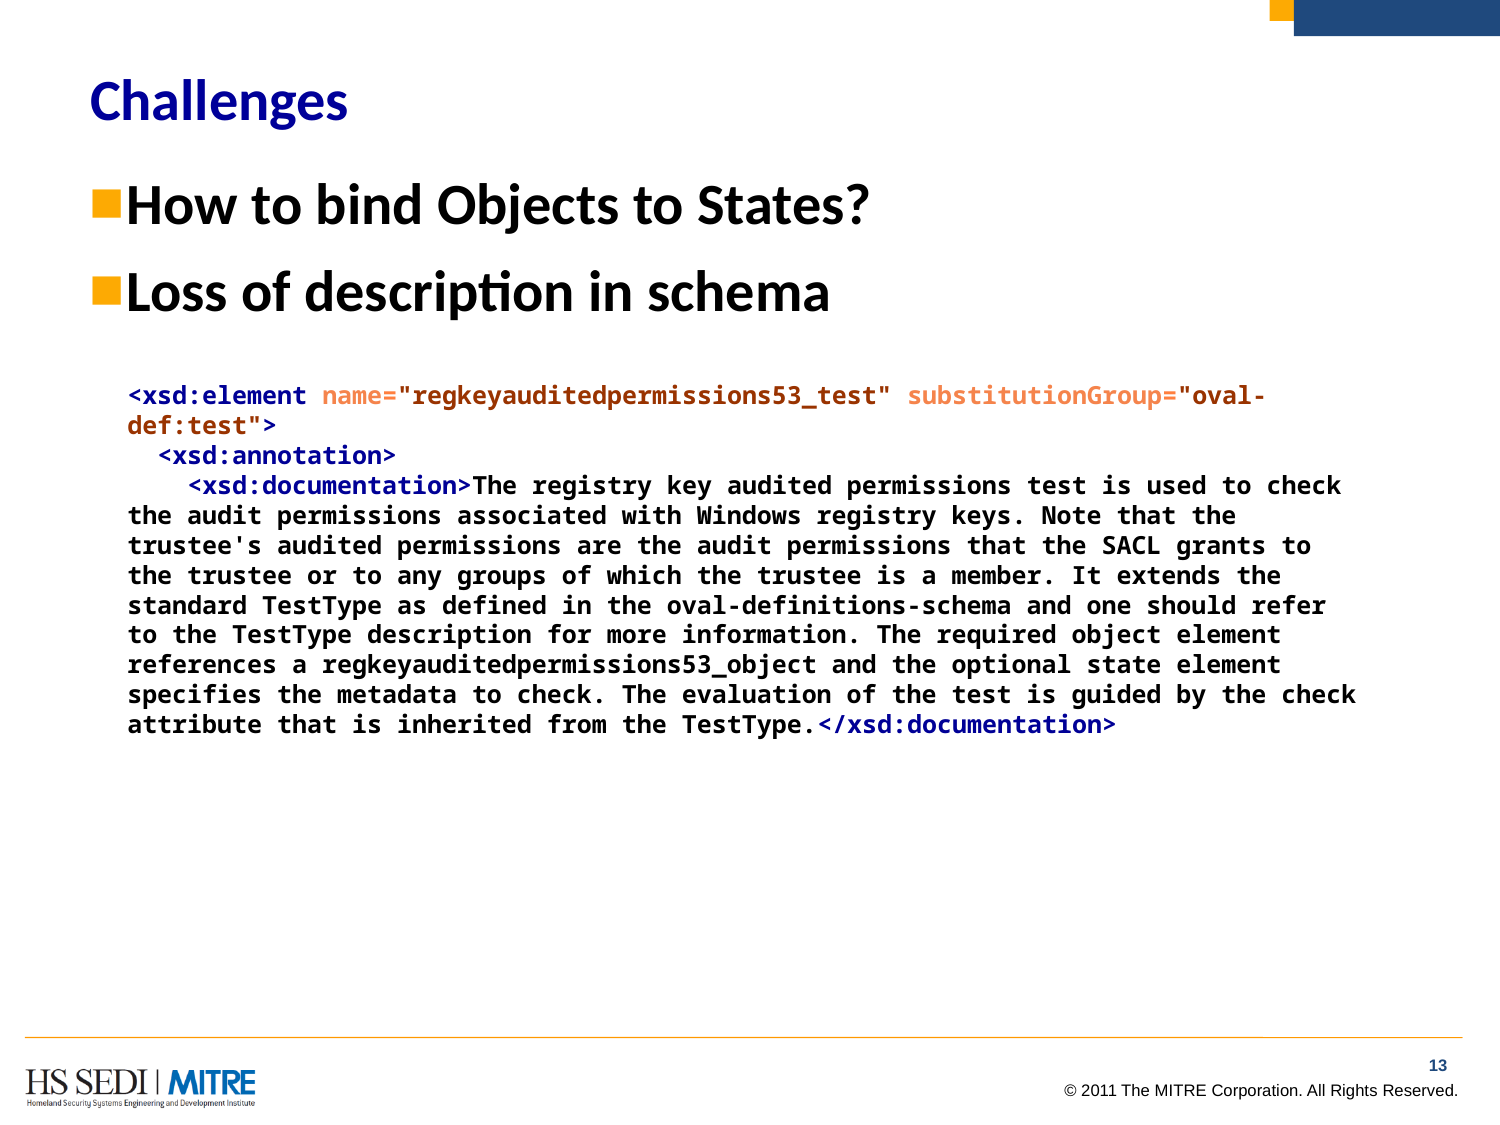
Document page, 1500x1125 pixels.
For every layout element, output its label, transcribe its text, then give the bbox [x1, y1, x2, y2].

title Challenges [74, 62, 1438, 151]
slide_number 12 [1374, 1049, 1463, 1076]
text_box <xsd:element name="regkeyauditedpermissions53_test" substitutionGroup="oval-def:test"> <xsd:annotation> <xsd:documentation>The registry key audited permissions test is used to check the audit permissions associated with Windows registry keys. Note that the trustee's audited permissions are the audit permissions that the SACL grants to the trustee or to any groups of which the trustee is a member. It extends the standard TestType as defined in the oval-definitions-schema and one should refer to the TestType description for more information. The required object element references a regkeyauditedpermissions53_object and the optional state element specifies the metadata to check. The evaluation of the test is guided by the check attribute that is inherited from the TestType.</xsd:documentation> [112, 372, 1383, 777]
picture [20, 1058, 271, 1122]
text_box How to bind Objects to States? Loss of description in schema [74, 187, 1338, 879]
